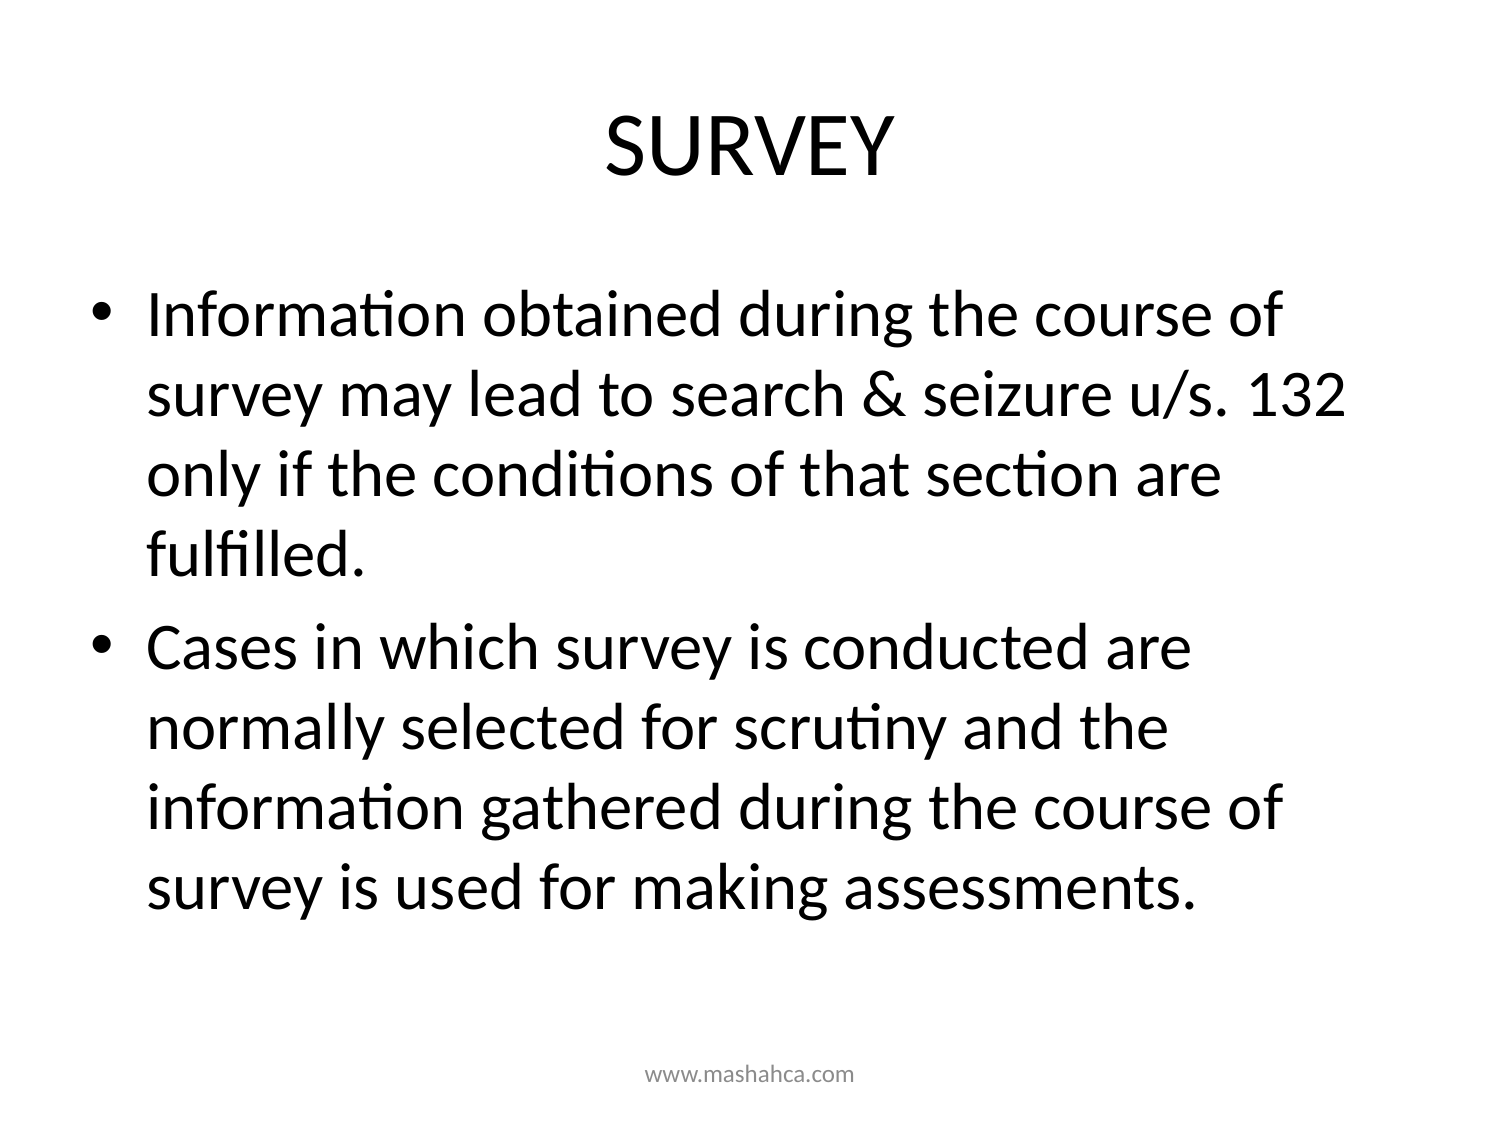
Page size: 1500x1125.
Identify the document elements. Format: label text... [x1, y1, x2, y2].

list Information obtained during the course of survey may lead to search & seizure u/s. 132 only if the conditions of that section are fulfilled. Cases in which survey is conducted are normally selected for scrutiny and the information gathered during the course of survey is used for making assessments. [75, 262, 1425, 1005]
footer www.mashahca.com [512, 1042, 988, 1103]
title SURVEY [75, 45, 1425, 233]
